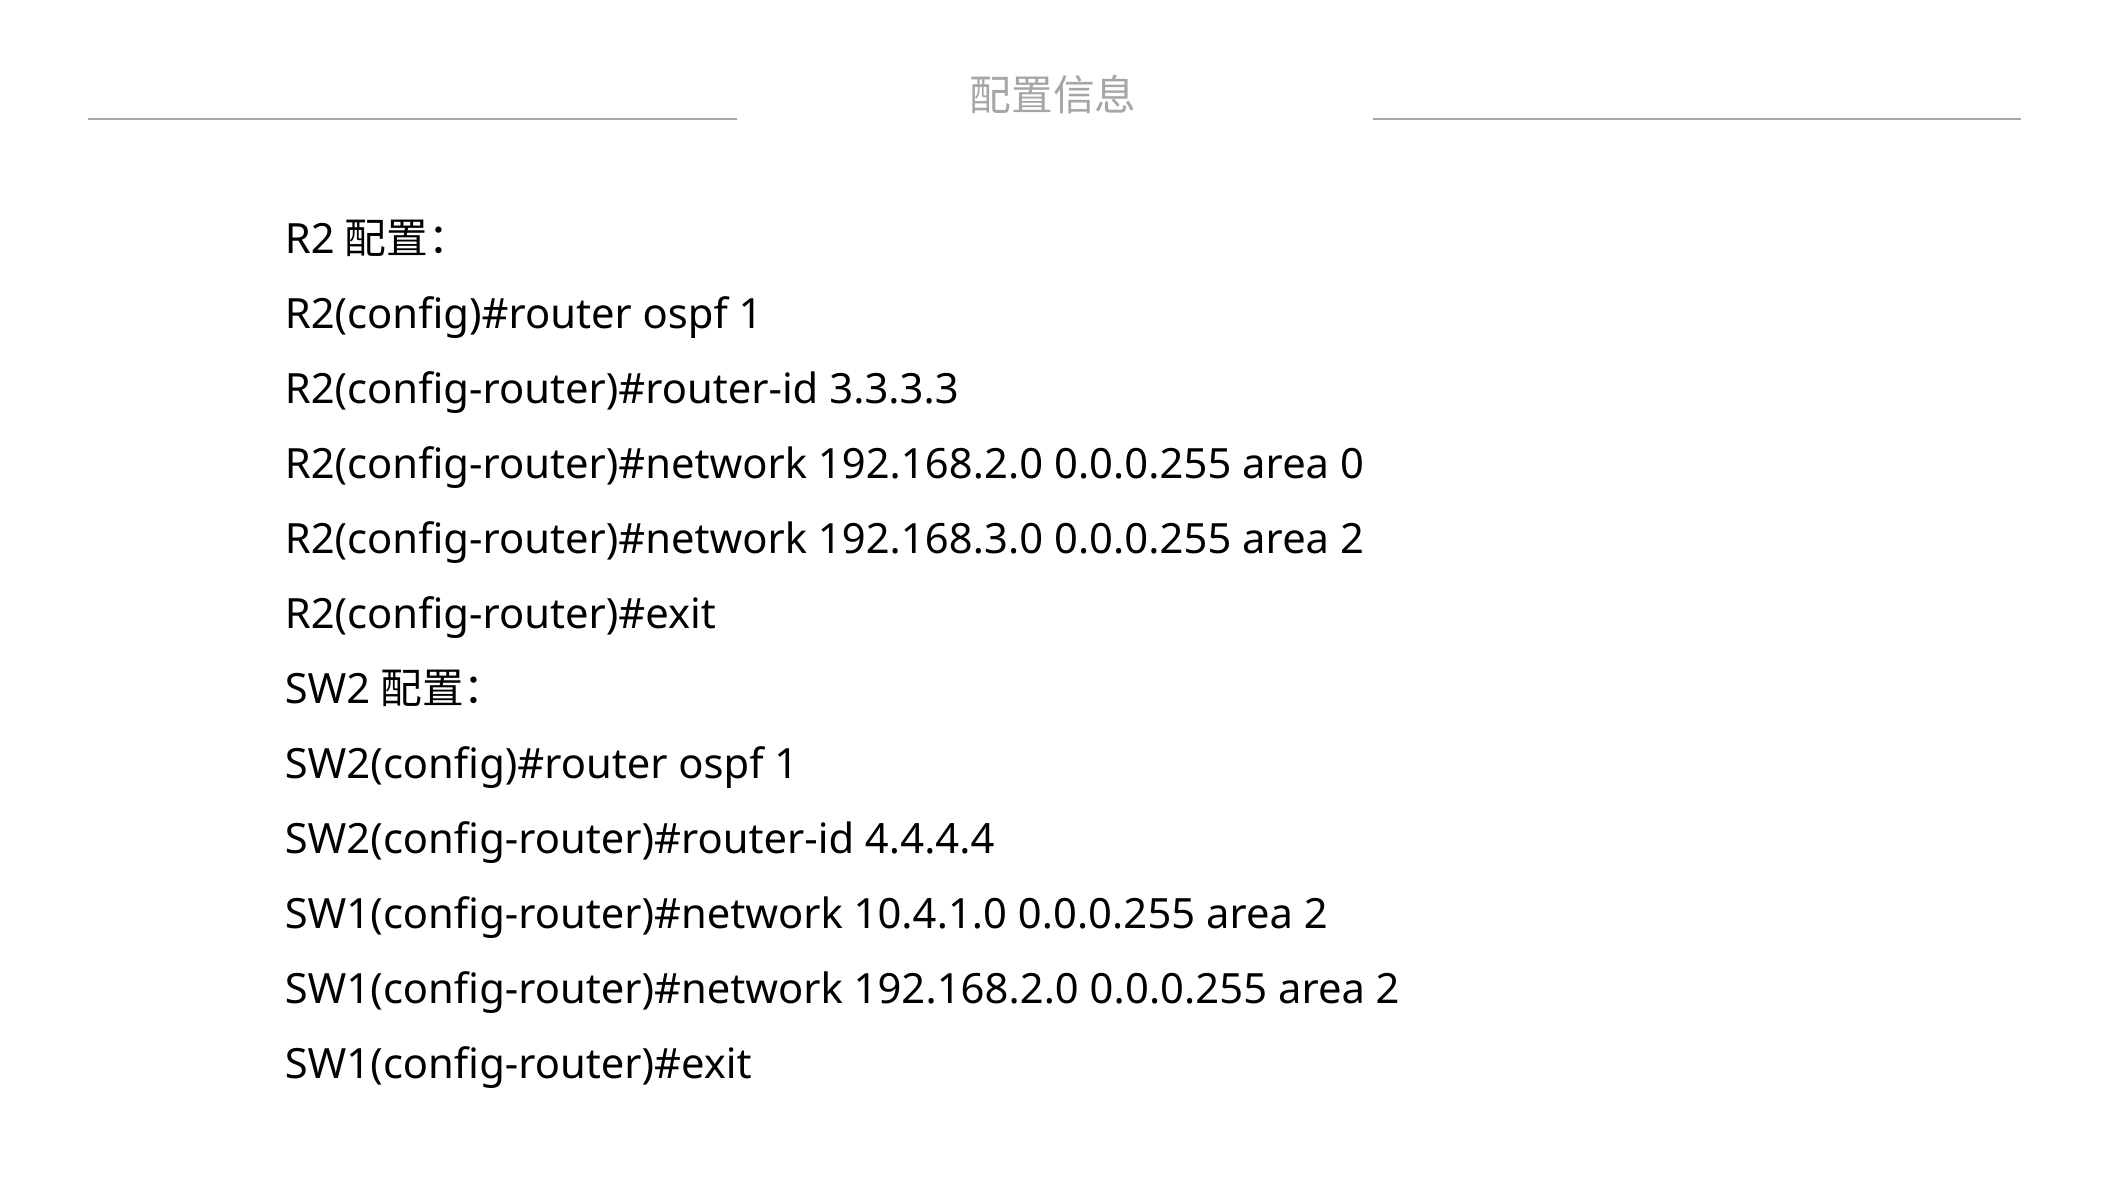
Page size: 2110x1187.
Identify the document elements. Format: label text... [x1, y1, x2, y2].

text_box R2配置： R2(config)#router ospf 1 R2(config-router)#router-id 3.3.3.3 R2(config-router)#network 192.168.2.0 0.0.0.255 area 0 R2(config-router)#network 192.168.3.0 0.0.0.255 area 2 R2(config-router)#exit SW2配置： SW2(config)#router ospf 1 SW2(config-router)#router-id 4.4.4.4 SW1(config-router)#network 10.4.1.0 0.0.0.255 area 2 SW1(config-router)#network 192.168.2.0 0.0.0.255 area 2 SW1(config-router)#exit [226, 179, 1674, 1094]
text_box 配置信息 [729, 68, 1377, 119]
